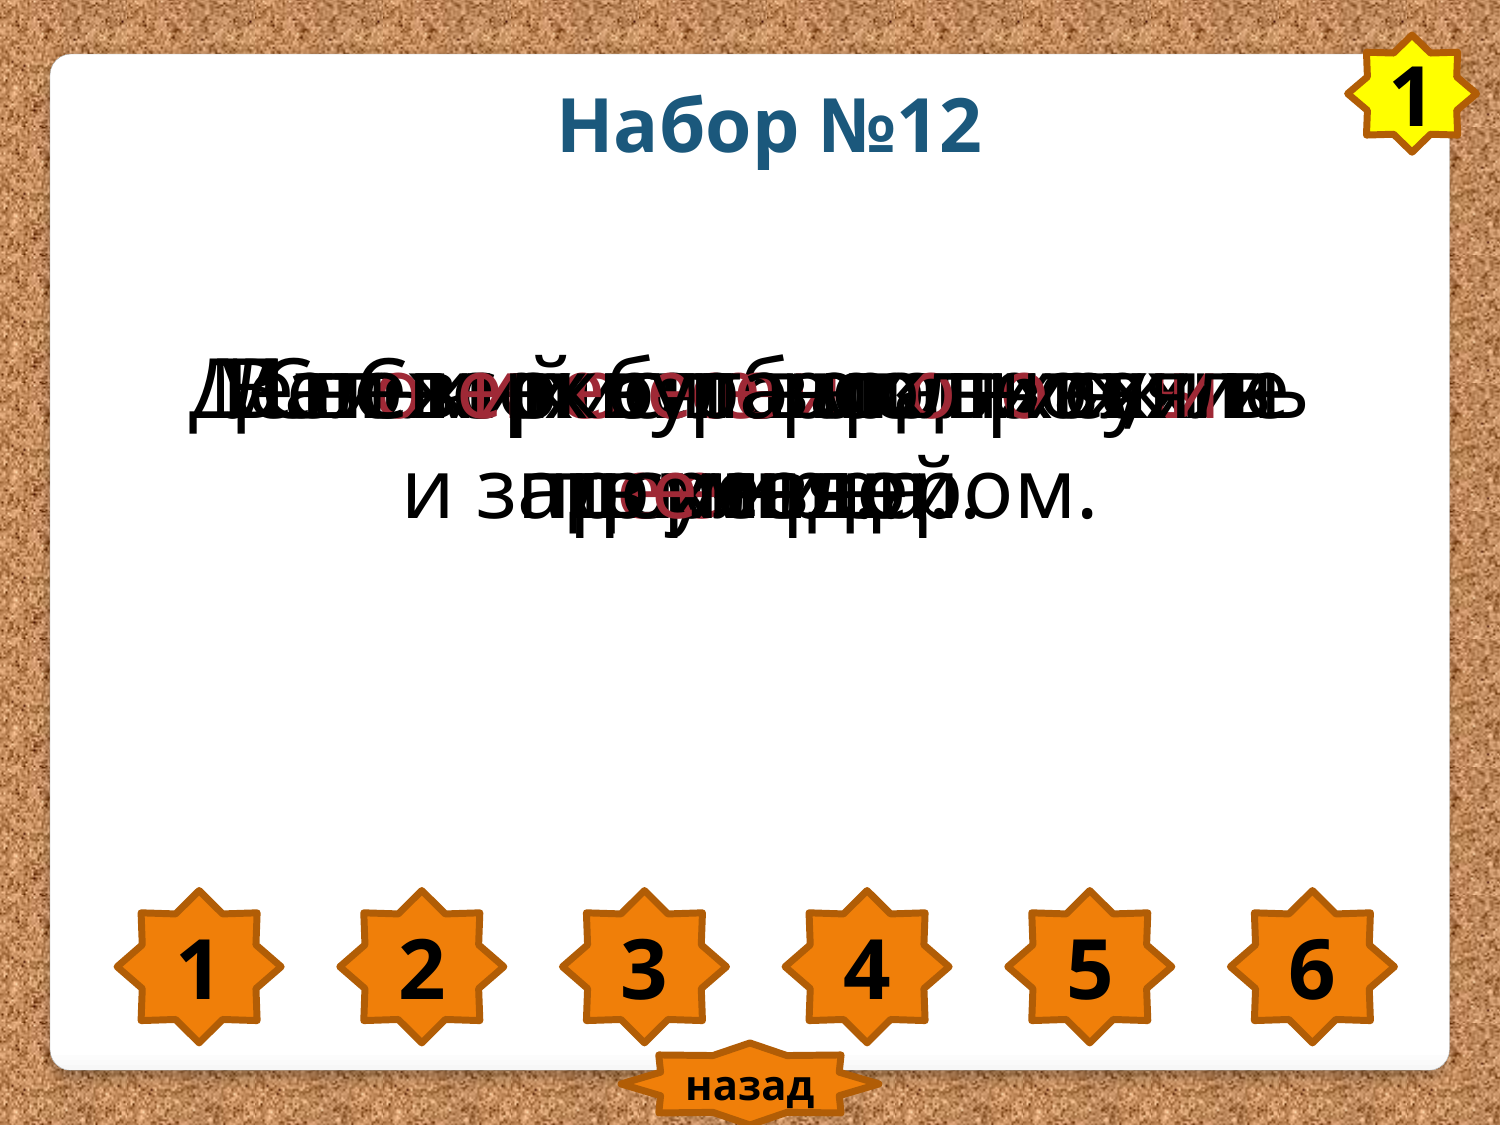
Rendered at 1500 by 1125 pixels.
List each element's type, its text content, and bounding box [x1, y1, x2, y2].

text_box Сверкнула молния, и загремел гром. [163, 328, 1336, 543]
text_box 5 [1004, 887, 1176, 1047]
text_box 4 [781, 887, 953, 1047]
text_box назад [617, 1039, 883, 1125]
text_box 2 [336, 887, 508, 1047]
text_box 6 [1226, 887, 1398, 1047]
text_box 1 [113, 887, 285, 1047]
text_box 1 [1344, 31, 1481, 156]
text_box Набор №12 [541, 70, 998, 176]
picture [0, 0, 1500, 1125]
text_box 3 [558, 887, 730, 1047]
